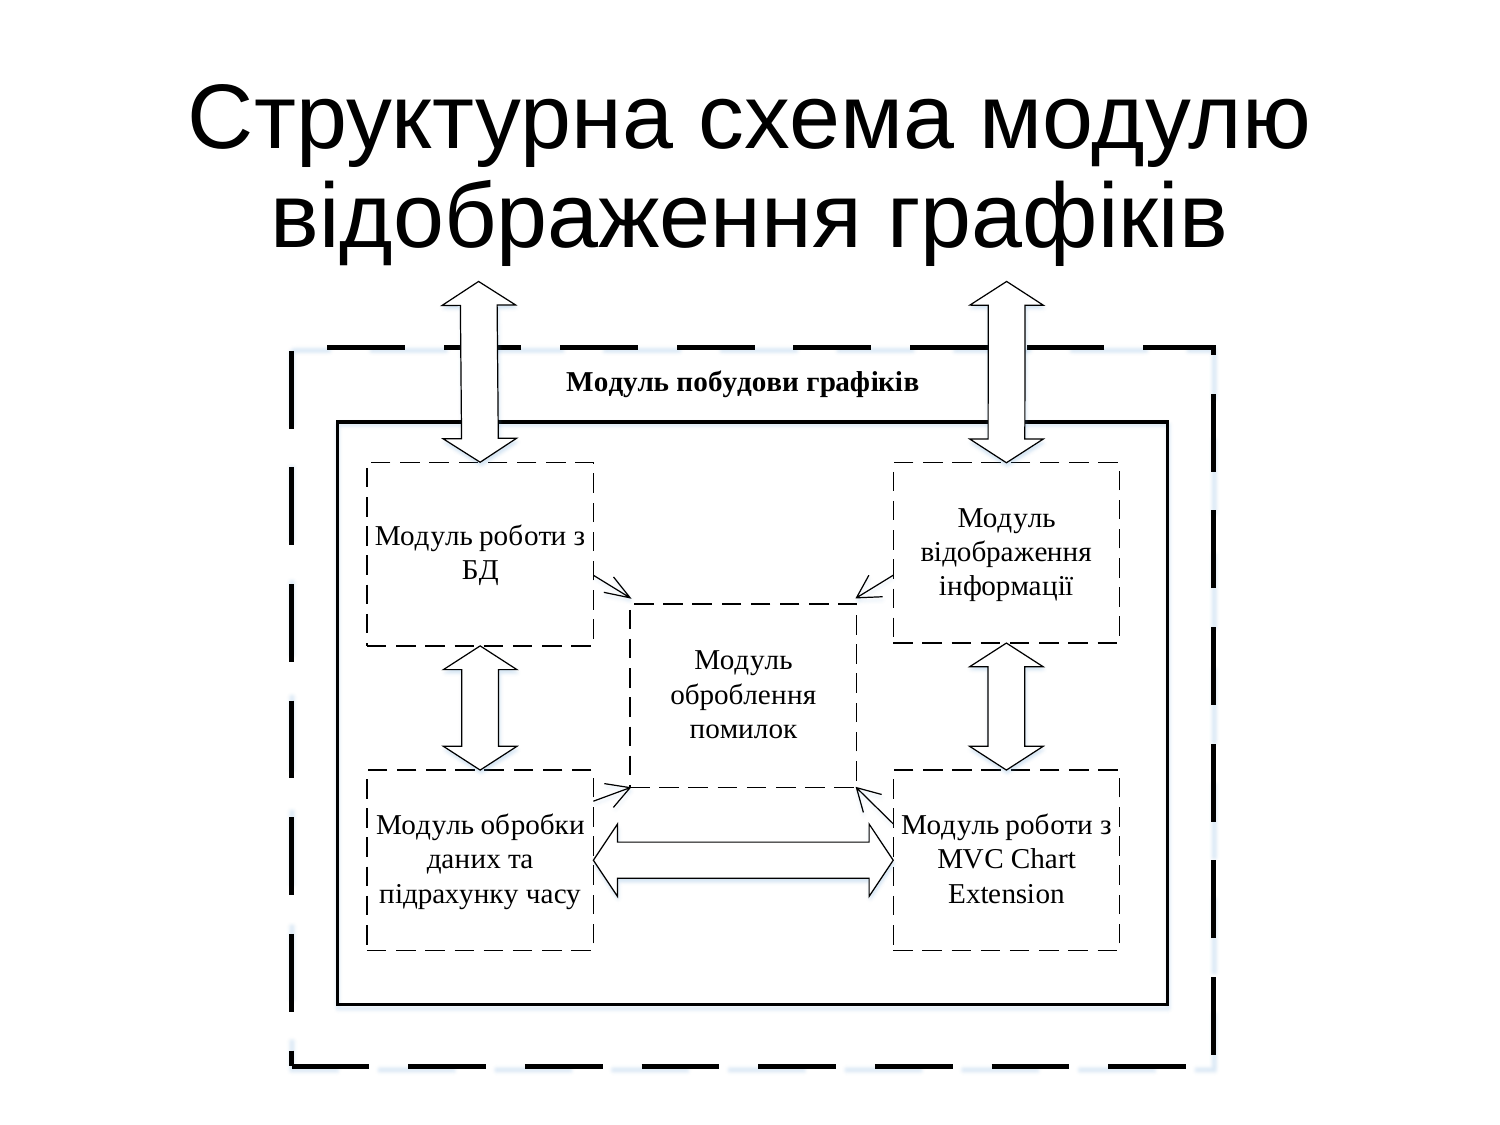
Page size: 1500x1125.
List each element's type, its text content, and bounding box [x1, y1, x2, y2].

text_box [283, 277, 1222, 1077]
title Структурна схема модулю відображення графіків [103, 59, 1397, 278]
